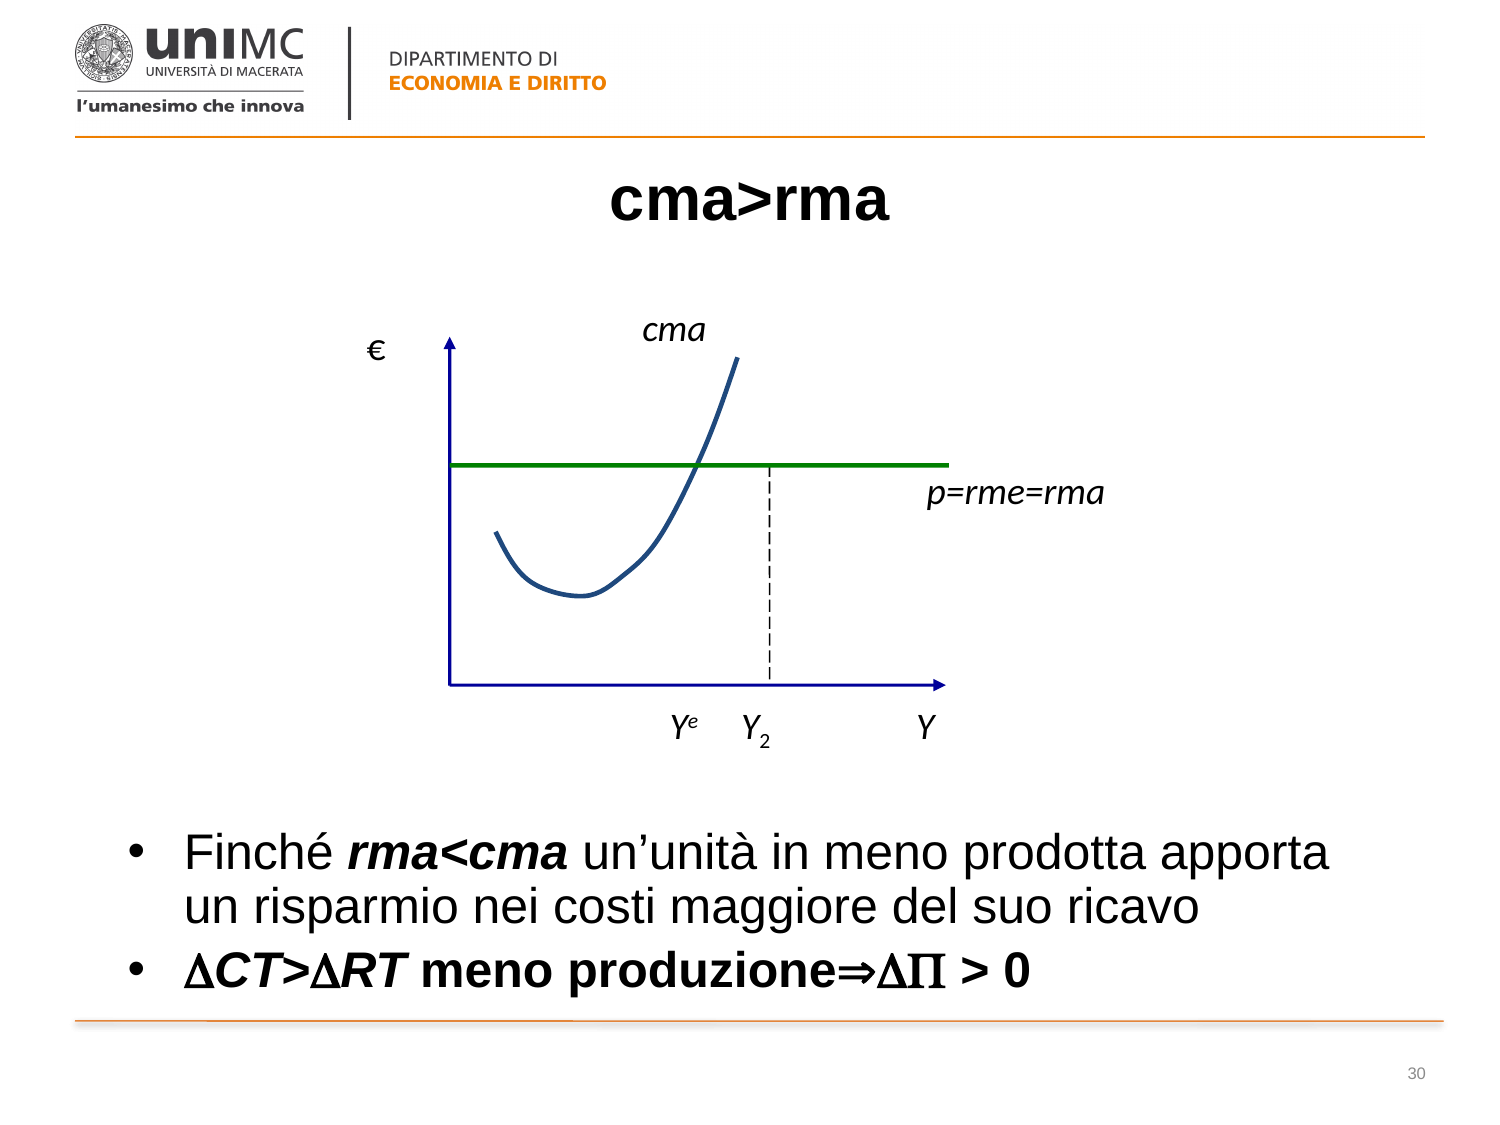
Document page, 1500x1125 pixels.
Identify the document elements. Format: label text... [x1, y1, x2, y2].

picture [75, 24, 1425, 138]
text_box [351, 296, 1218, 770]
slide_number 30 [1091, 1042, 1442, 1103]
title cma>rma [75, 149, 1425, 241]
list Finché rma<cma un’unità in meno prodotta apporta un risparmio nei costi maggiore del suo ricavo DCT>DRT meno produzioneDP > 0 [112, 818, 1388, 1022]
